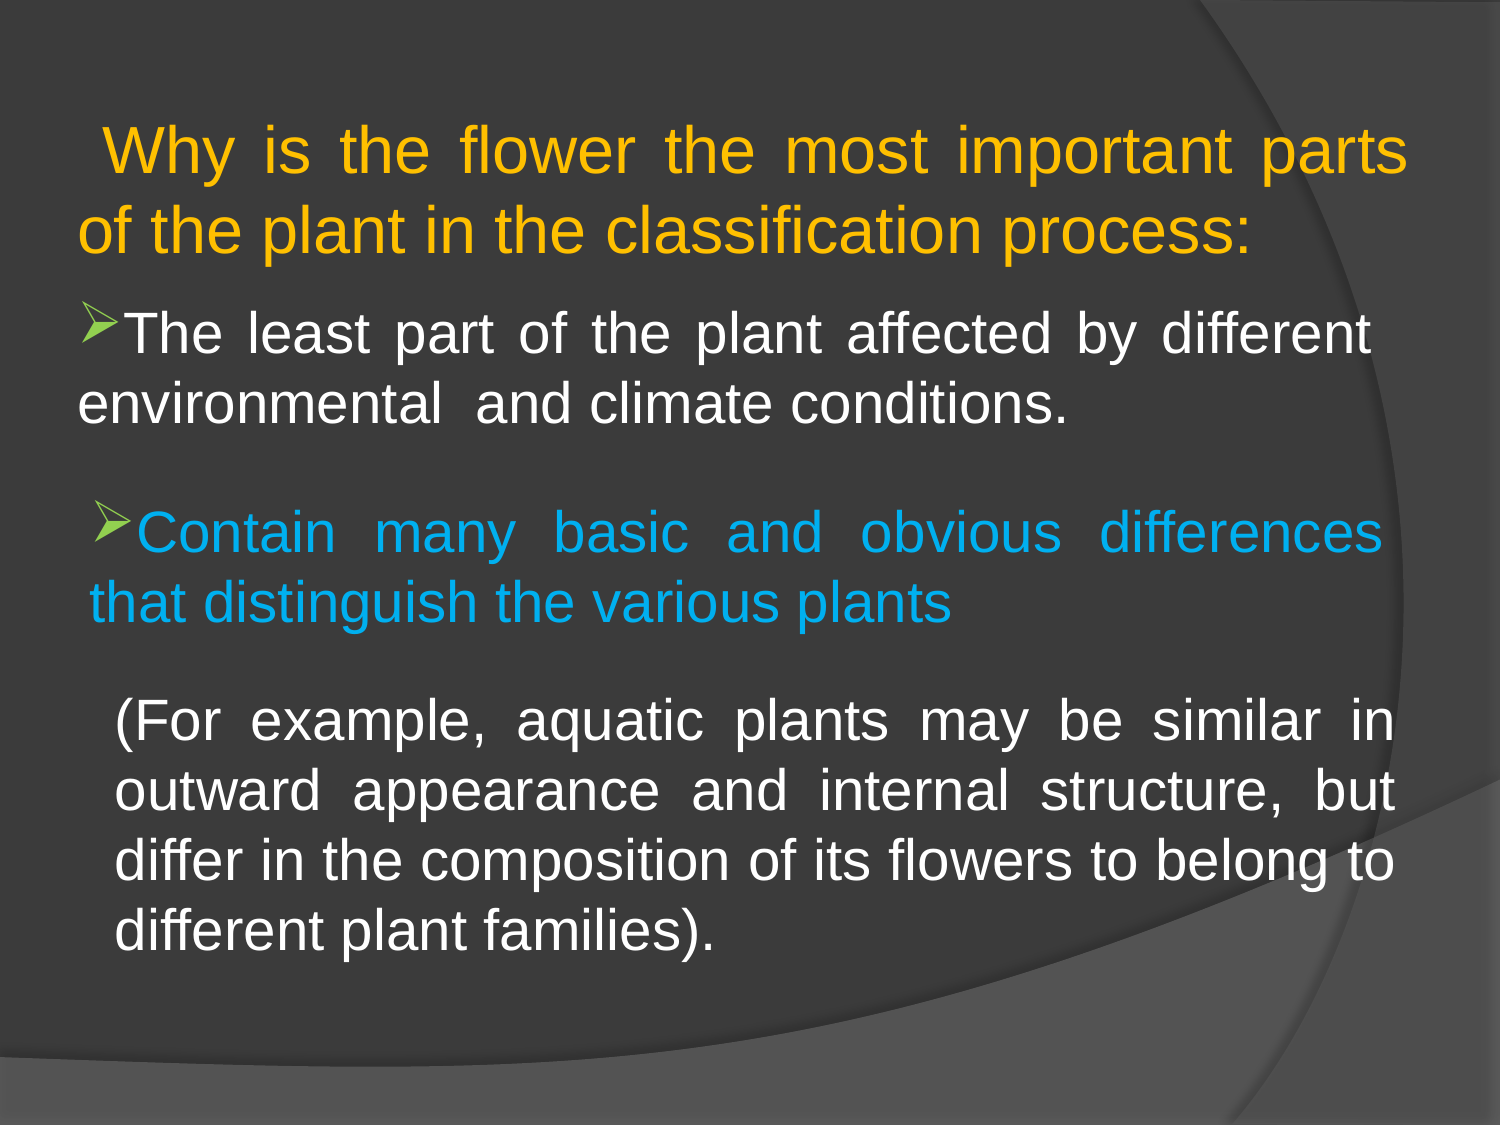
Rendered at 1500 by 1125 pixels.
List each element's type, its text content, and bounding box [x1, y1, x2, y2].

text_box Contain many basic and obvious differences that distinguish the various plants [75, 486, 1400, 642]
text_box The least part of the plant affected by different environmental and climate conditions. [62, 287, 1413, 443]
text_box (For example, aquatic plants may be similar in outward appearance and internal structure, but differ in the composition of its flowers to belong to different plant families). [99, 675, 1413, 1040]
text_box Why is the flower the most important parts of the plant in the classification process: [62, 99, 1425, 275]
